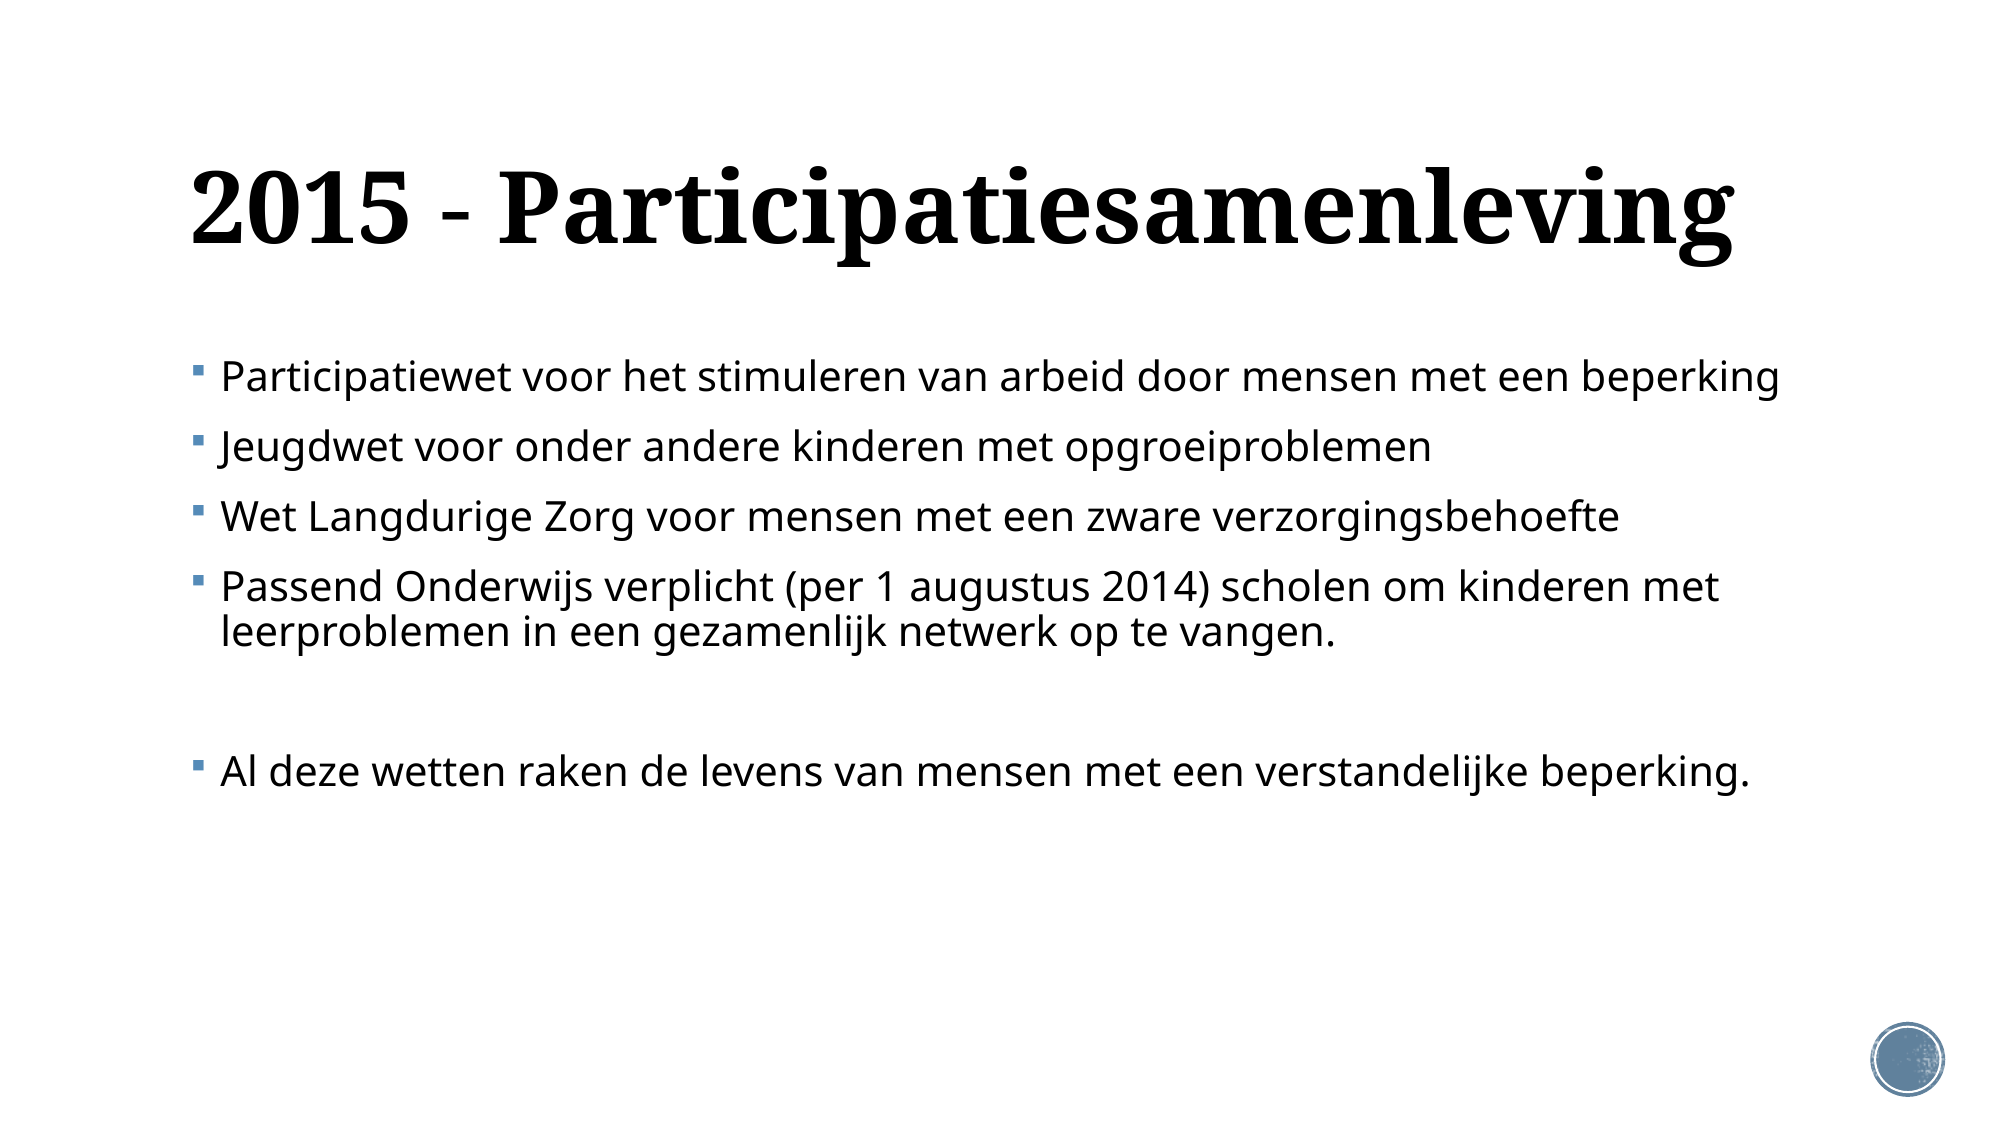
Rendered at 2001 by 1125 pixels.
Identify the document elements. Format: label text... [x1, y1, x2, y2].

list Participatiewet voor het stimuleren van arbeid door mensen met een beperking Jeugdwet voor onder andere kinderen met opgroeiproblemen Wet Langdurige Zorg voor mensen met een zware verzorgingsbehoefte Passend Onderwijs verplicht (per 1 augustus 2014) scholen om kinderen met leerproblemen in een gezamenlijk netwerk op te vangen. Al deze wetten raken de levens van mensen met een verstandelijke beperking. [175, 348, 1826, 1013]
title 2015 - Participatiesamenleving [175, 79, 1826, 344]
